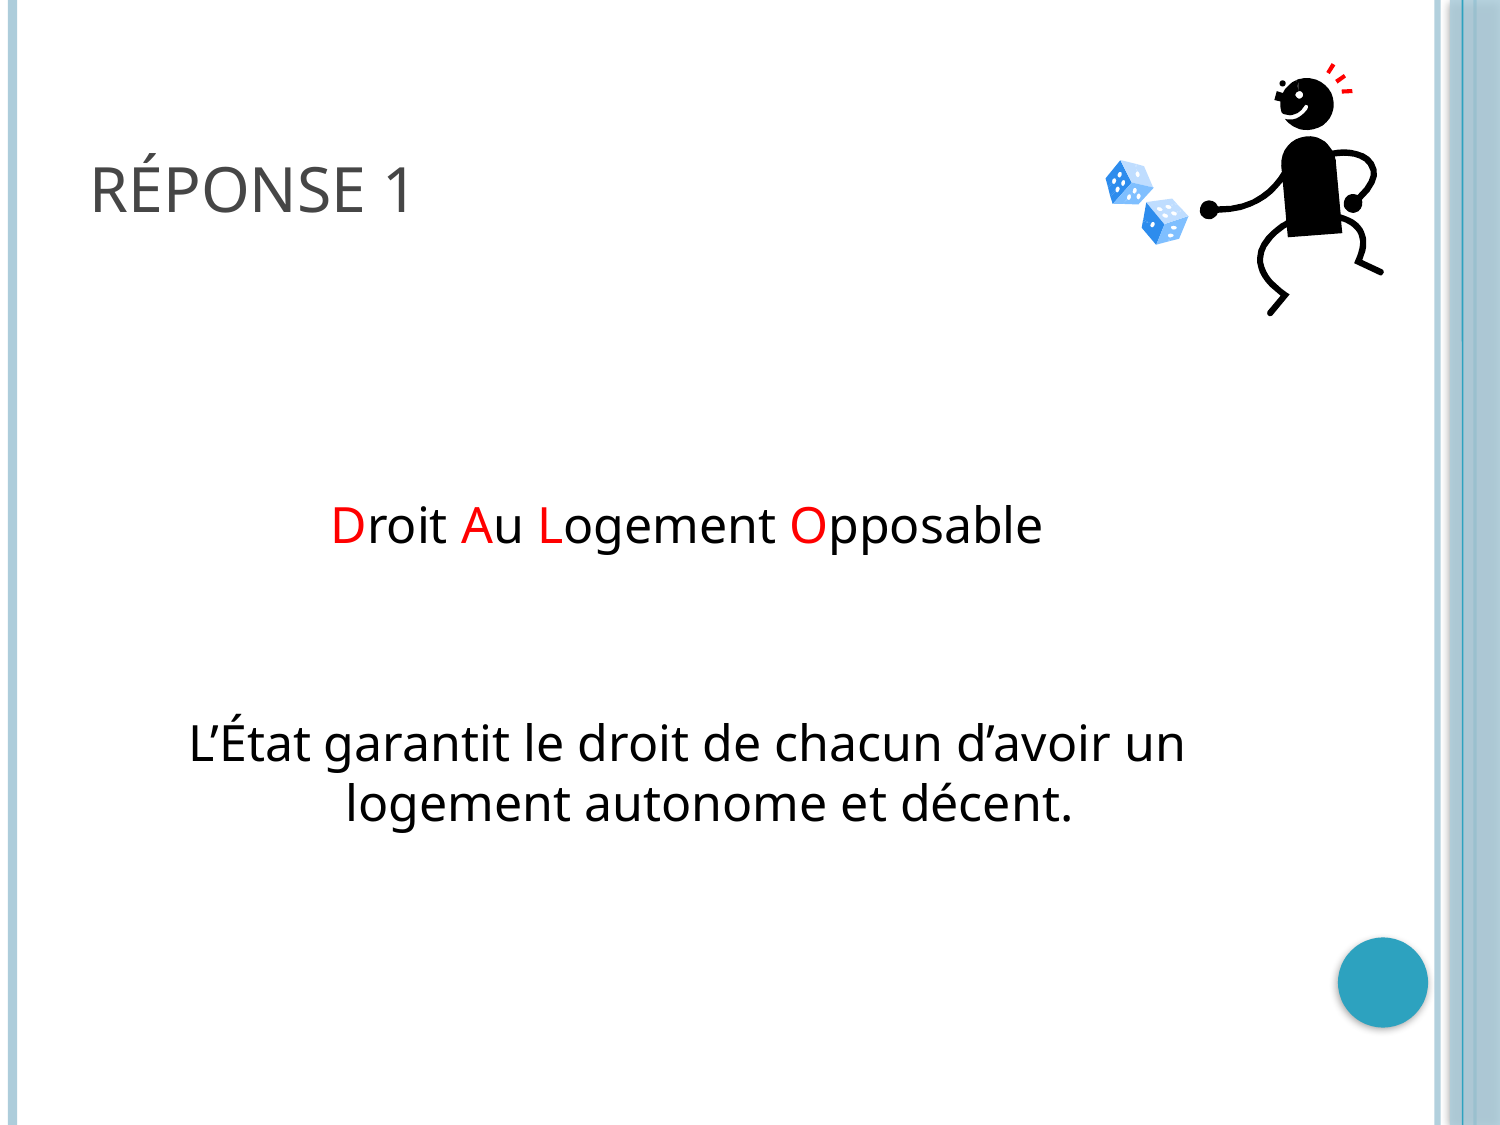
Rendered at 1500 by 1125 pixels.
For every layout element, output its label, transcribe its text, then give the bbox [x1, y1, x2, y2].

title Réponse 1 [75, 45, 1116, 233]
picture [1118, 45, 1413, 305]
list Droit Au Logement Opposable L’État garantit le droit de chacun d’avoir un logement autonome et décent. [74, 262, 1301, 1063]
